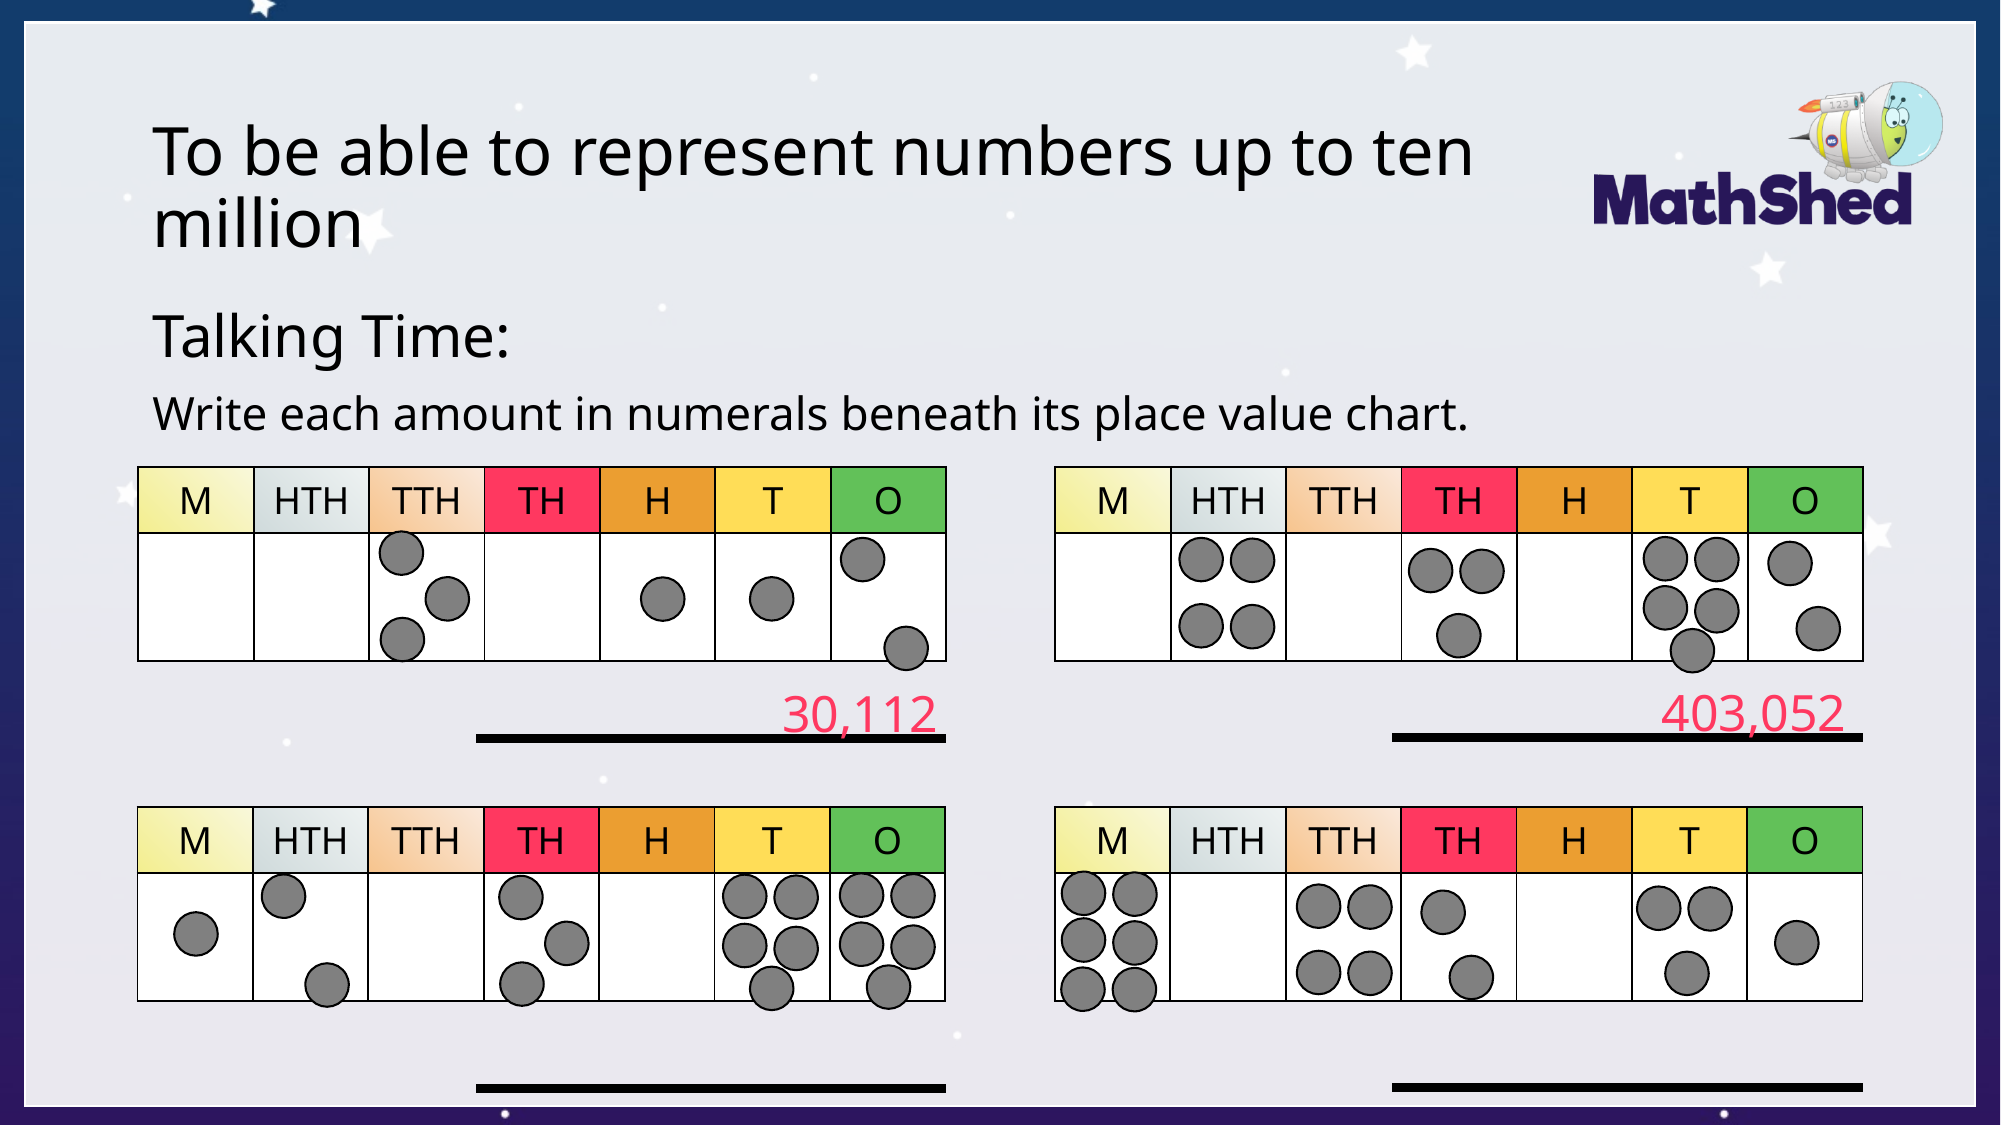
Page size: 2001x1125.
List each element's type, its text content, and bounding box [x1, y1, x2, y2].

text_box [1795, 605, 1842, 652]
table_cell [1172, 534, 1285, 660]
table_header T [716, 468, 830, 532]
text_box [1694, 587, 1740, 634]
table_cell [369, 874, 483, 1000]
table_cell [1056, 874, 1169, 1000]
table_header TTH [1287, 468, 1401, 532]
text_box [1178, 602, 1224, 649]
table_header O [832, 468, 945, 532]
picture [0, 0, 2001, 1125]
text_box [1642, 585, 1689, 631]
text_box [476, 1084, 946, 1093]
table_cell [1287, 874, 1400, 1000]
table_header T [1633, 468, 1747, 532]
text_box [1436, 612, 1482, 659]
text_box [1111, 966, 1158, 1013]
text_box [1642, 535, 1689, 582]
table_cell [255, 534, 368, 660]
table_header H [1517, 808, 1631, 872]
text_box [883, 625, 929, 672]
table_header O [1748, 808, 1862, 872]
table_cell [485, 874, 598, 1000]
text_box [1060, 917, 1107, 963]
text_box [1178, 536, 1224, 583]
table_header M [139, 468, 253, 532]
table_cell [832, 534, 945, 660]
text_box [1767, 540, 1813, 587]
table_cell [1749, 534, 1862, 660]
table_cell [370, 534, 484, 660]
table_cell [1518, 534, 1631, 660]
table_header HTH [255, 468, 368, 532]
text_box [1060, 966, 1106, 1013]
table_header HTH [254, 808, 367, 872]
title To be able to represent numbers up to ten million [137, 81, 1578, 299]
table_header M [138, 808, 252, 872]
table_cell [485, 534, 599, 660]
text_box [1420, 889, 1466, 936]
table_header TH [1402, 808, 1516, 872]
table_header TH [485, 468, 599, 532]
text_box [1459, 548, 1505, 595]
table_cell [1287, 534, 1401, 660]
text_box [865, 964, 912, 1010]
table_cell [831, 874, 944, 1000]
table_cell [139, 534, 253, 660]
text_box [748, 965, 795, 1012]
text_box [173, 911, 219, 957]
text_box [838, 921, 885, 968]
text_box [378, 530, 425, 576]
table_cell [138, 874, 252, 1000]
table_cell [1633, 534, 1747, 660]
text_box [499, 961, 545, 1007]
text_box [1635, 885, 1682, 932]
list Talking Time: Write each amount in numerals beneath its place value chart. [137, 299, 1863, 1014]
text_box [304, 962, 350, 1008]
text_box [379, 616, 426, 663]
table_cell [715, 874, 829, 1000]
table_cell [1056, 534, 1170, 660]
text_box [1687, 886, 1733, 932]
text_box [476, 734, 767, 743]
table_header TTH [1287, 808, 1400, 872]
text_box [1448, 954, 1495, 1001]
text_box [1774, 919, 1820, 966]
table_header TH [1402, 468, 1516, 532]
table_header HTH [1172, 468, 1285, 532]
text_box [1392, 733, 1646, 742]
table_header TTH [370, 468, 484, 532]
table_cell [716, 534, 830, 660]
text_box [748, 576, 795, 622]
table_header M [1056, 808, 1169, 872]
table_cell [1633, 874, 1746, 1000]
text_box [1295, 949, 1342, 996]
text_box [838, 872, 885, 918]
table_header TH [485, 808, 598, 872]
table_header T [1633, 808, 1746, 872]
text_box [1229, 537, 1276, 584]
text_box [1347, 950, 1393, 997]
table_header TTH [369, 808, 483, 872]
text_box [773, 925, 819, 972]
table_cell [1402, 534, 1516, 660]
table_cell [254, 874, 367, 1000]
text_box [839, 536, 886, 583]
text_box [721, 873, 768, 920]
text_box [639, 576, 686, 622]
text_box [890, 873, 936, 919]
text_box [890, 924, 936, 970]
text_box [1347, 884, 1393, 930]
text_box [1112, 920, 1158, 966]
text_box [544, 920, 590, 967]
table_header H [600, 808, 714, 872]
text_box [1664, 950, 1710, 997]
table_header HTH [1171, 808, 1285, 872]
text_box [1229, 603, 1276, 650]
table_cell [1171, 874, 1285, 1000]
table_cell [1517, 874, 1631, 1000]
text_box [1295, 883, 1342, 929]
table_header H [601, 468, 714, 532]
table_header T [715, 808, 829, 872]
text_box [1392, 1083, 1863, 1092]
table_header M [1056, 468, 1170, 532]
text_box [1407, 547, 1454, 594]
text_box [1060, 870, 1107, 917]
table_cell [1402, 874, 1516, 1000]
table_header O [1749, 468, 1862, 532]
table_header H [1518, 468, 1631, 532]
text_box [1112, 871, 1158, 917]
text_box [260, 873, 307, 919]
table_cell [600, 874, 714, 1000]
table_header O [831, 808, 944, 872]
text_box [1669, 627, 1716, 673]
table_cell [1748, 874, 1862, 1000]
text_box [773, 874, 819, 920]
table_cell [601, 534, 714, 660]
text_box [498, 874, 544, 921]
text_box [424, 576, 471, 622]
text_box 403,052 [1646, 673, 1861, 749]
text_box [721, 922, 768, 969]
text_box 30,112 [767, 675, 954, 750]
text_box [1694, 536, 1740, 583]
